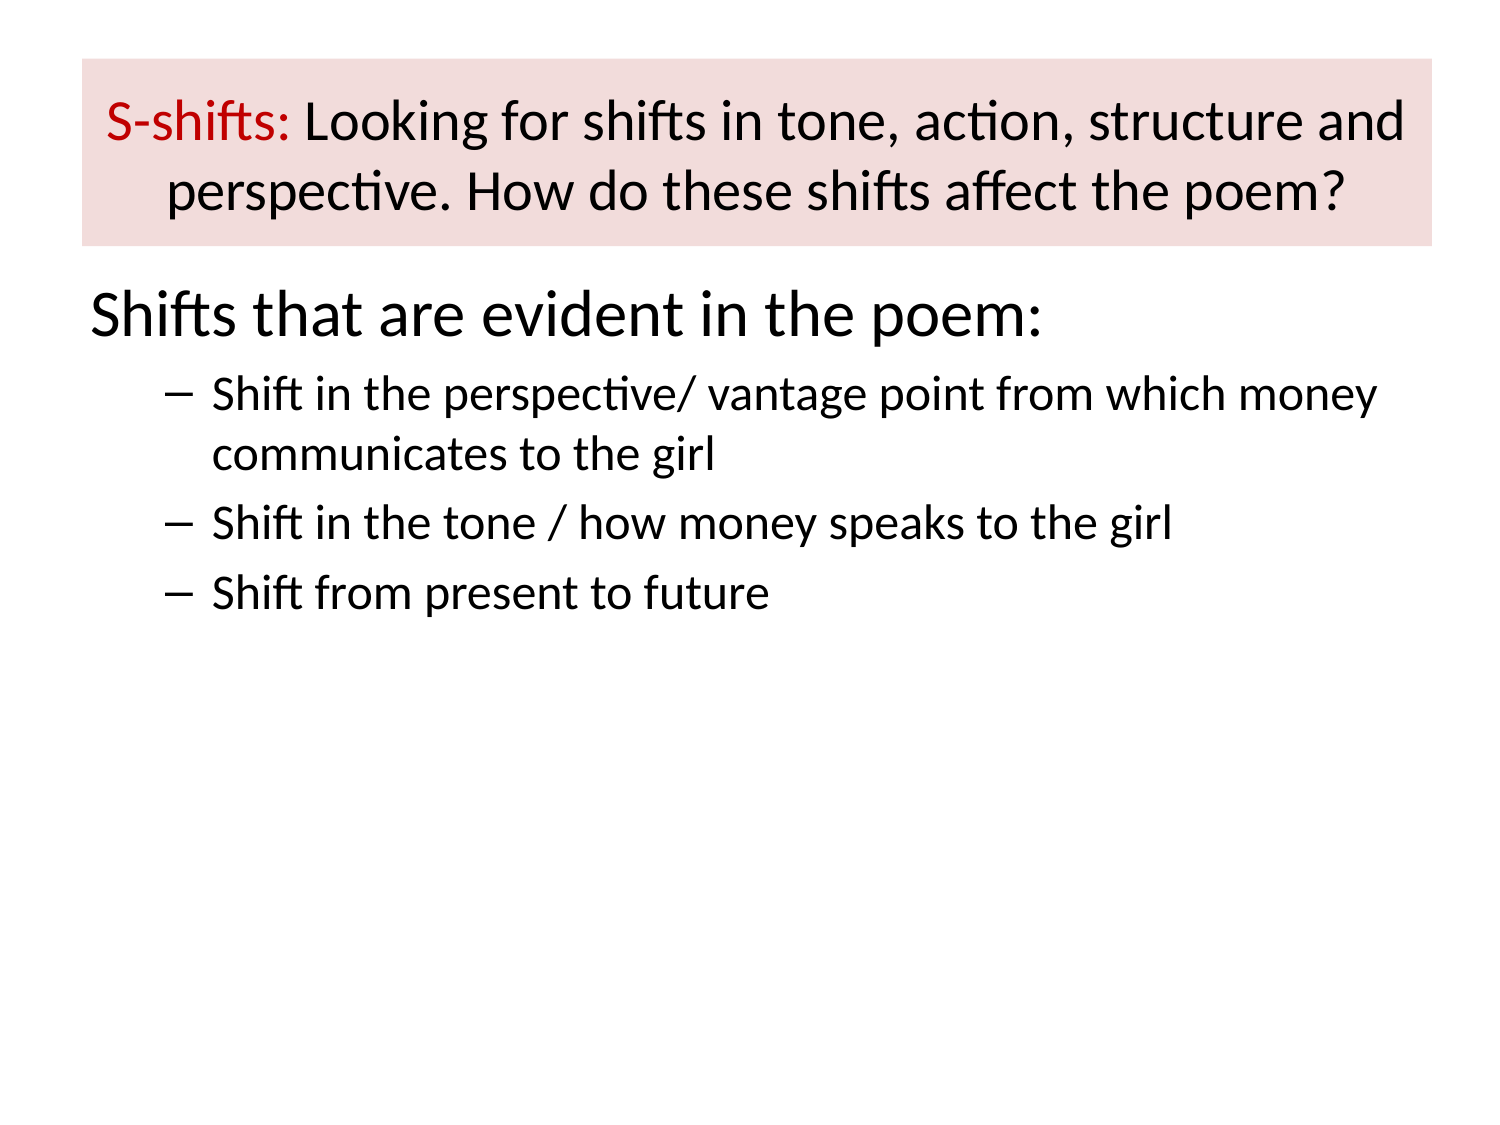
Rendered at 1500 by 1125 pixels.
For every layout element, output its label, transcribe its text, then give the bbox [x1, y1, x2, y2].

list Shifts that are evident in the poem: Shift in the perspective/ vantage point from which money communicates to the girl Shift in the tone / how money speaks to the girl Shift from present to future [75, 262, 1425, 1005]
title S-shifts: Looking for shifts in tone, action, structure and perspective. How do these shifts affect the poem? [82, 58, 1432, 247]
